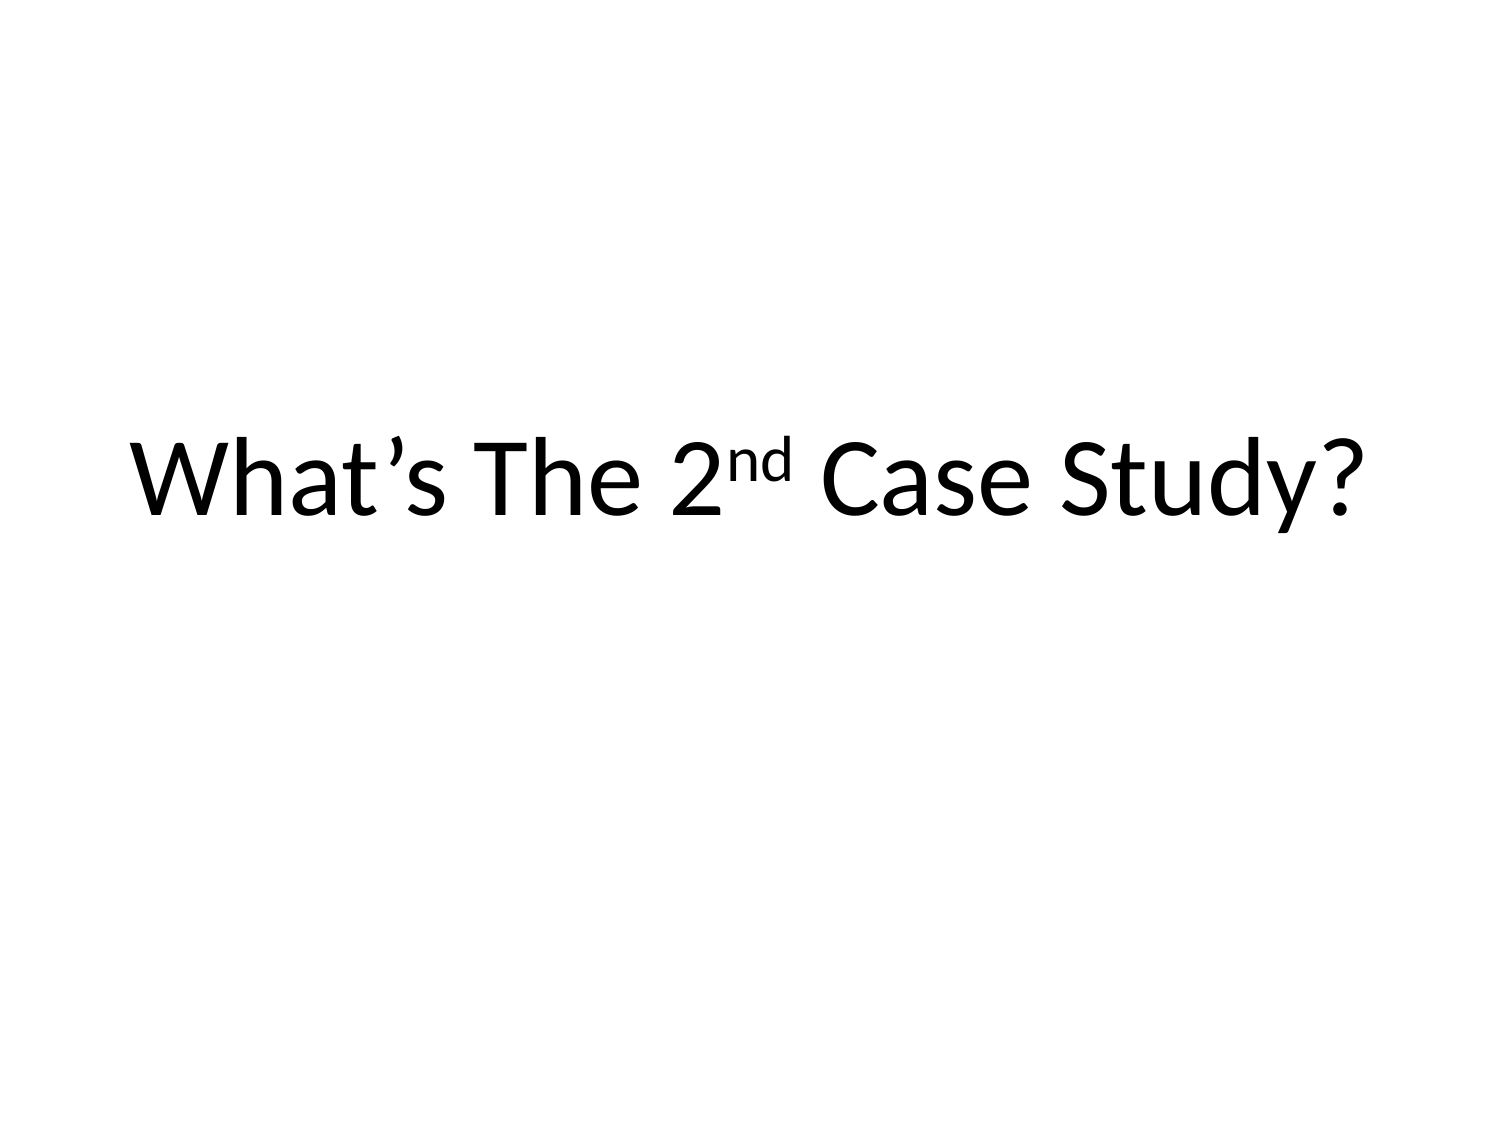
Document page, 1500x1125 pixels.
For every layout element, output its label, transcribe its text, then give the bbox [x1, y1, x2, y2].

list What’s The 2nd Case Study? [75, 262, 1425, 1005]
